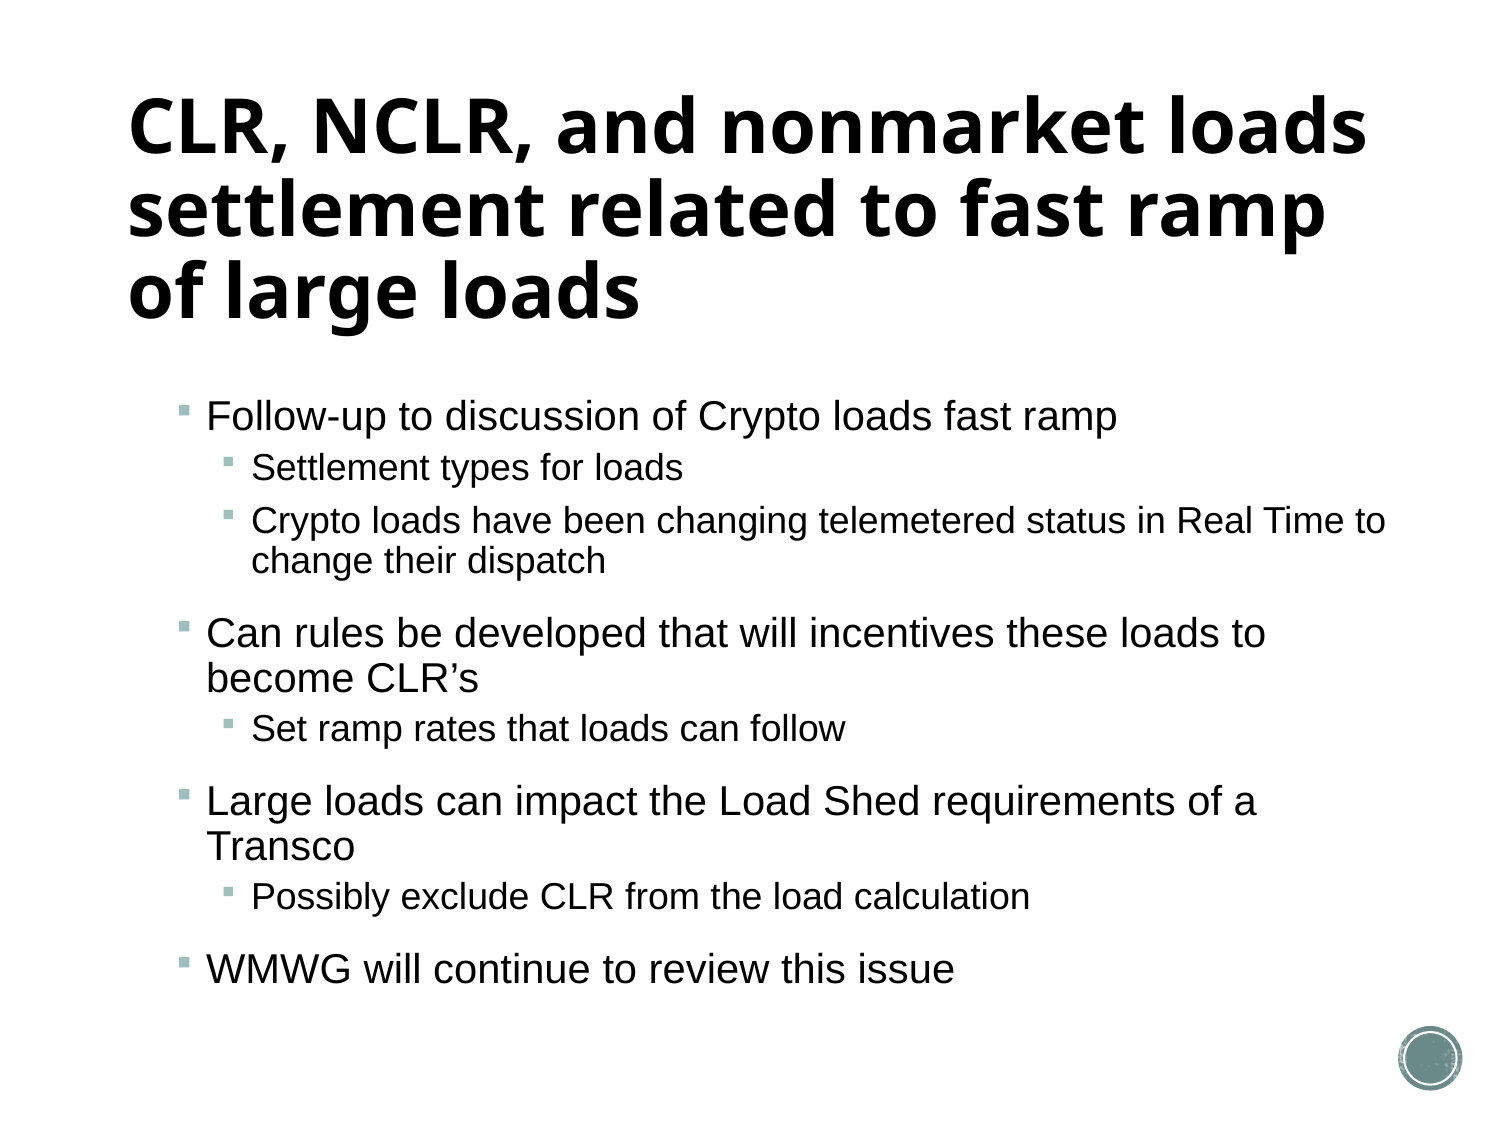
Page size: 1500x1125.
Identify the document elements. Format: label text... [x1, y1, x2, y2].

list Follow-up to discussion of Crypto loads fast ramp Settlement types for loads Crypto loads have been changing telemetered status in Real Time to change their dispatch Can rules be developed that will incentives these loads to become CLR’s Set ramp rates that loads can follow Large loads can impact the Load Shed requirements of a Transco Possibly exclude CLR from the load calculation WMWG will continue to review this issue [161, 387, 1425, 1046]
title CLR, NCLR, and nonmarket loads settlement related to fast ramp of large loads [112, 79, 1388, 344]
